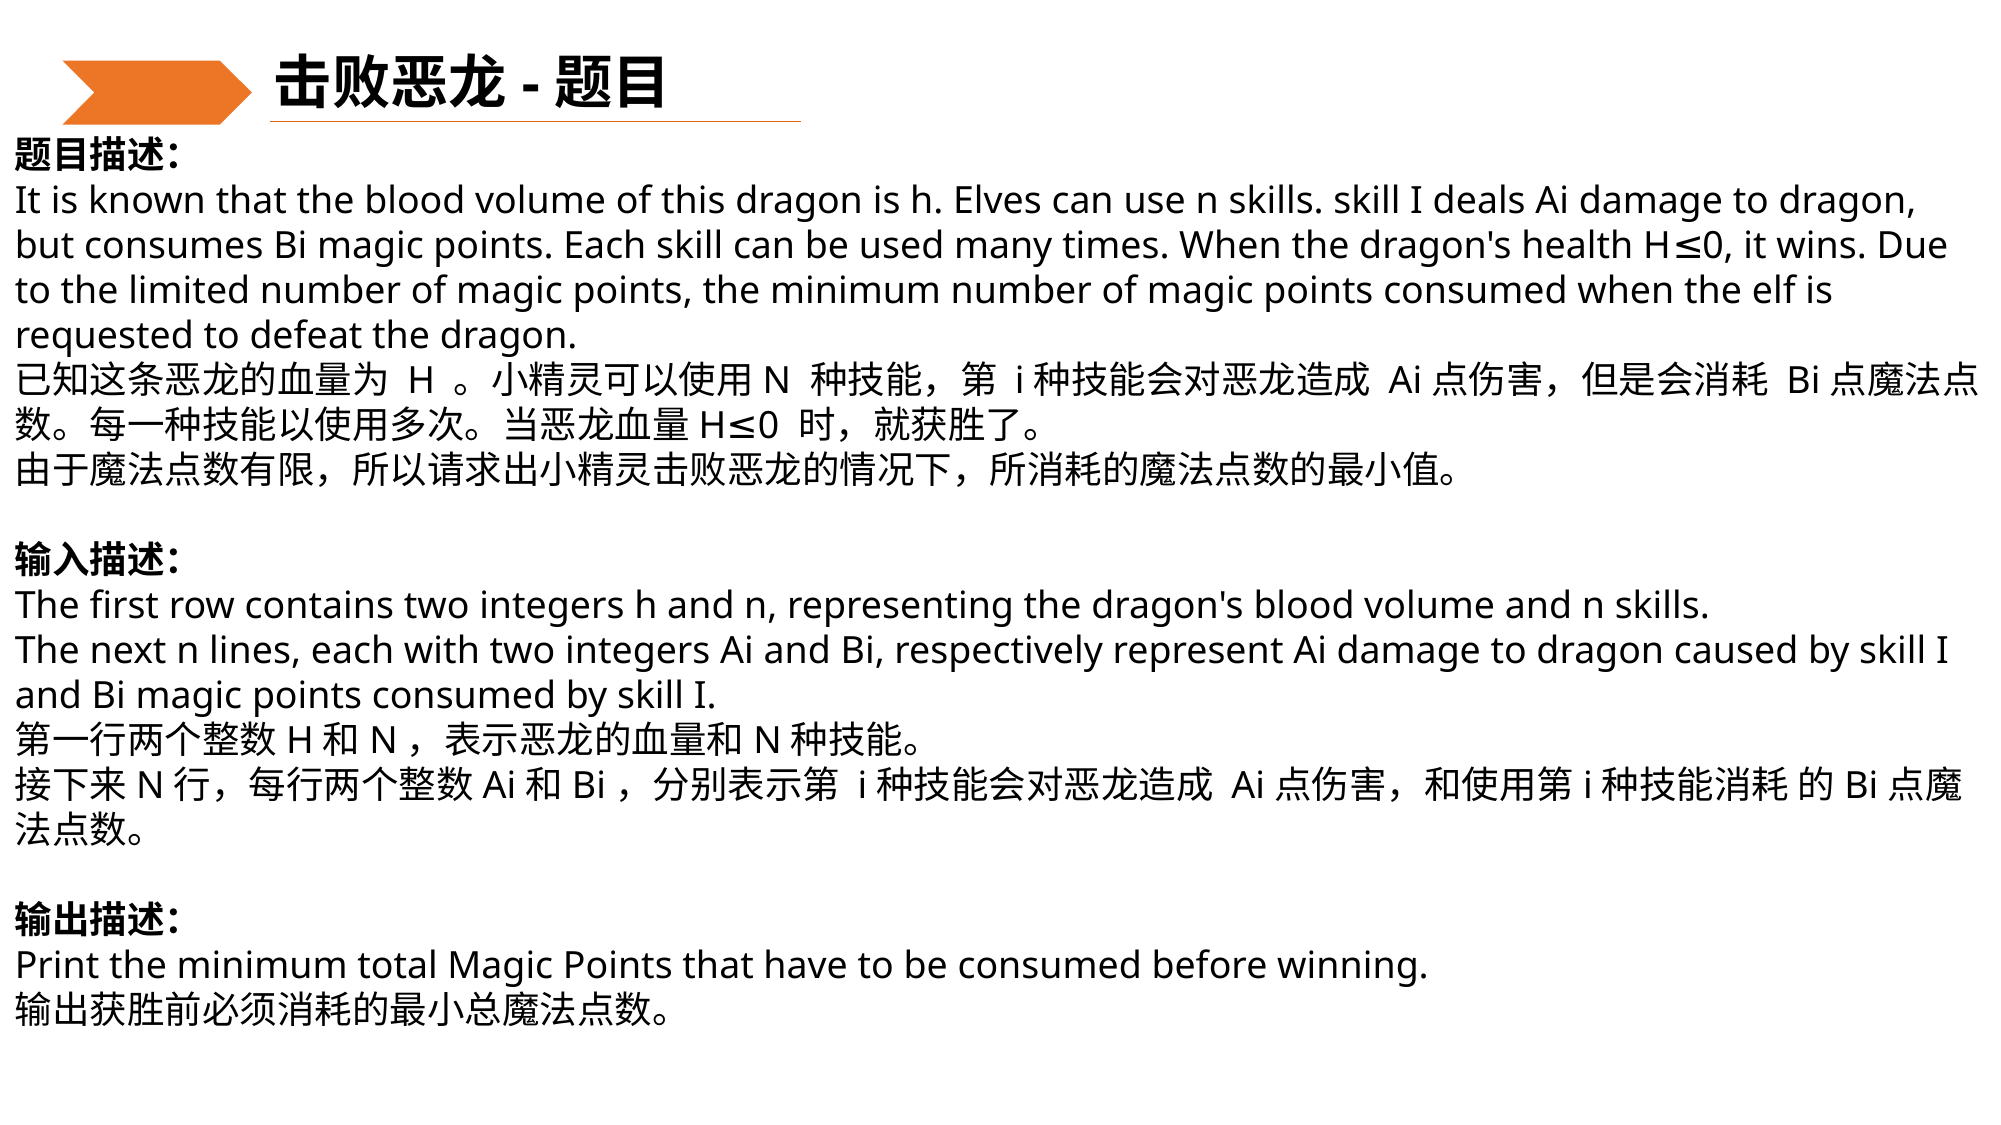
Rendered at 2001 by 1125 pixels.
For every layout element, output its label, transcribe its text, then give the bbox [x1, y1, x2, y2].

text_box 题目描述： It is known that the blood volume of this dragon is h. Elves can use n skills. skill I deals Ai damage to dragon, but consumes Bi magic points. Each skill can be used many times. When the dragon's health H≤0, it wins. Due to the limited number of magic points, the minimum number of magic points consumed when the elf is requested to defeat the dragon. 已知这条恶龙的血量为 H 。小精灵可以使用N 种技能，第 i种技能会对恶龙造成 Ai点伤害，但是会消耗 Bi点魔法点数。每一种技能以使用多次。当恶龙血量H≤0 时，就获胜了。 由于魔法点数有限，所以请求出小精灵击败恶龙的情况下，所消耗的魔法点数的最小值。 输入描述： The first row contains two integers h and n, representing the dragon's blood volume and n skills. The next n lines, each with two integers Ai and Bi, respectively represent Ai damage to dragon caused by skill I and Bi magic points consumed by skill I. 第一行两个整数H和N，表示恶龙的血量和N种技能。 接下来N行，每行两个整数Ai和Bi，分别表示第 i种技能会对恶龙造成 Ai点伤害，和使用第i种技能消耗 的Bi点魔法点数。 输出描述： Print the minimum total Magic Points that have to be consumed before winning. 输出获胜前必须消耗的最小总魔法点数。 [0, 123, 2000, 1084]
text_box 击败恶龙-题目 [259, 37, 686, 123]
